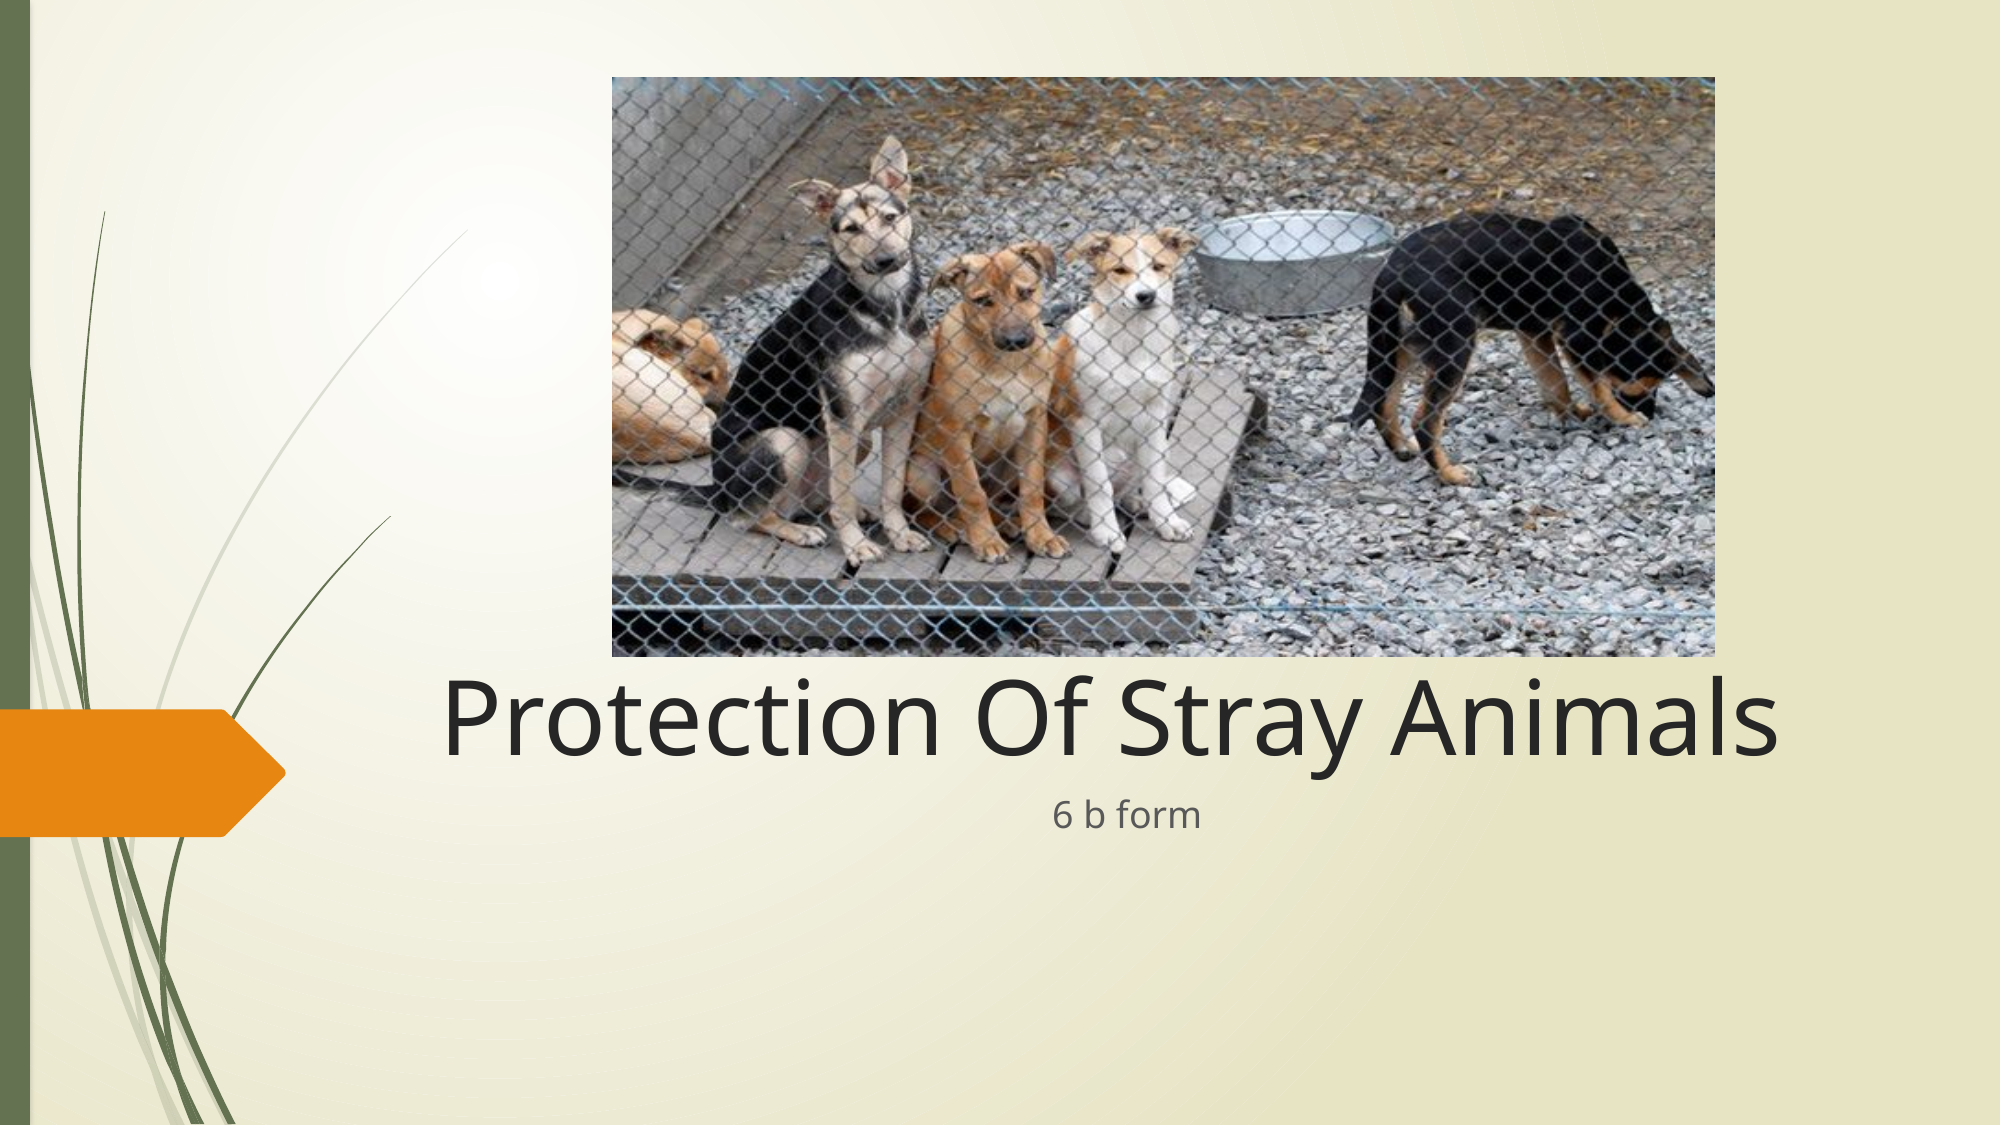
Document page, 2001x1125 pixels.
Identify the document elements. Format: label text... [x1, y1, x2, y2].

subtitle 6 b form [422, 783, 1886, 969]
title Protection Of Stray Animals [424, 540, 1888, 784]
picture [612, 77, 1715, 658]
